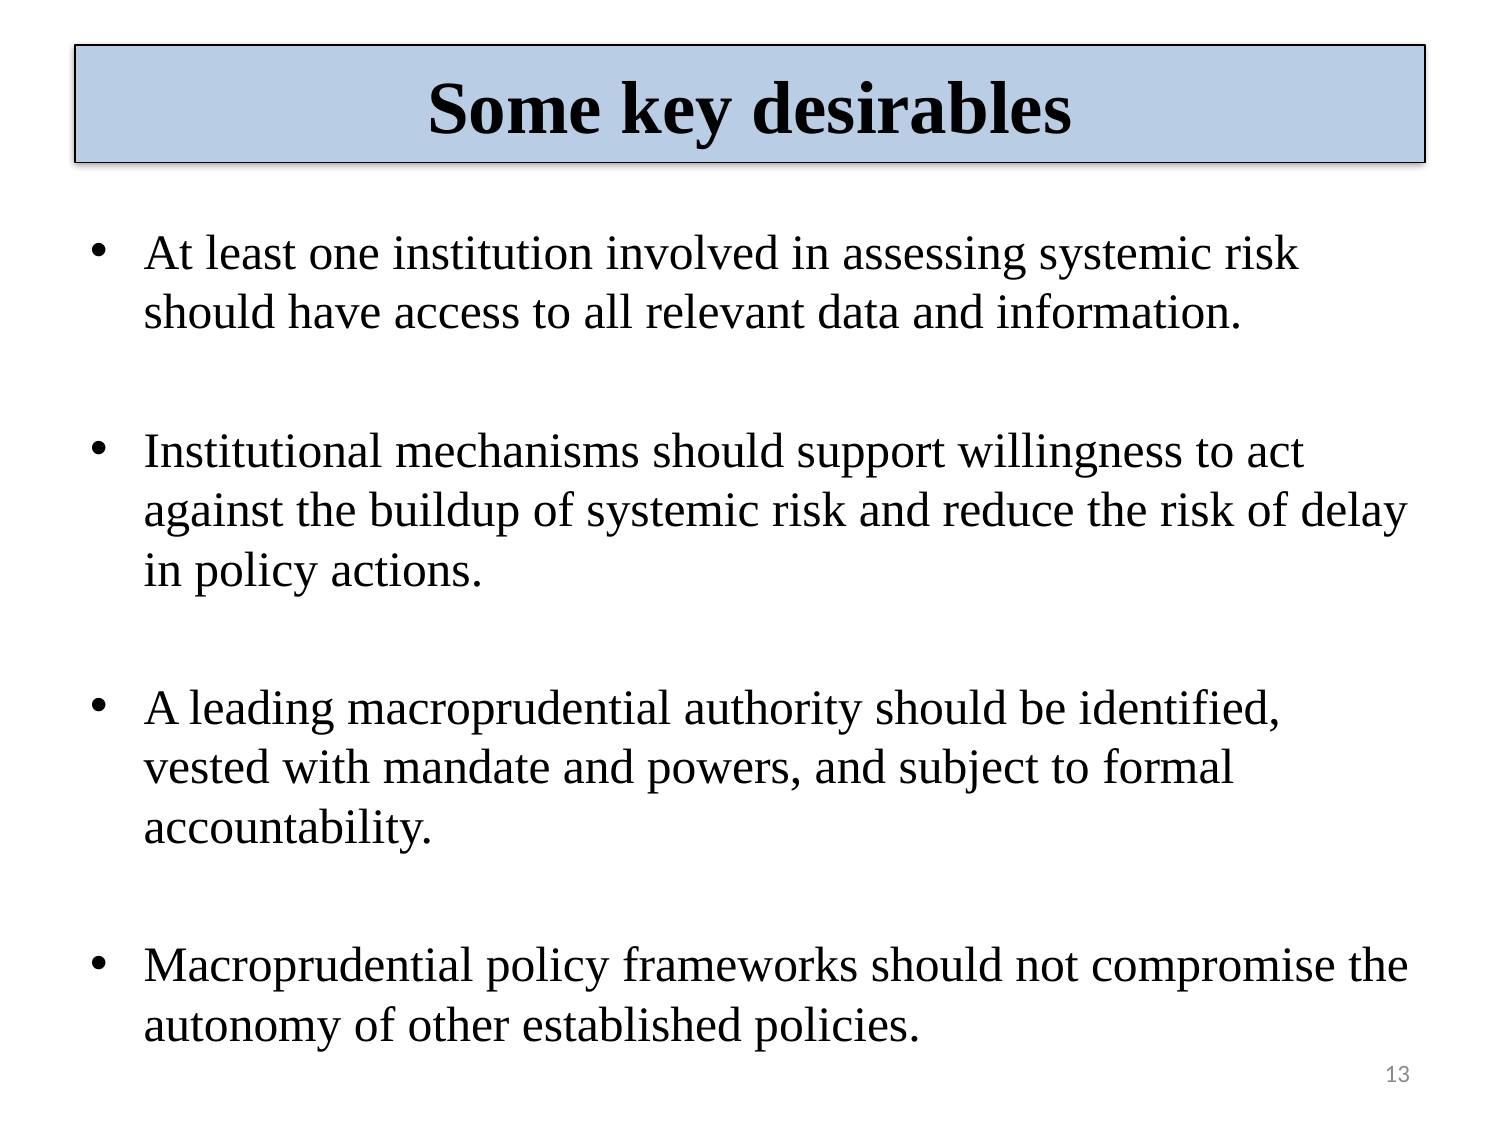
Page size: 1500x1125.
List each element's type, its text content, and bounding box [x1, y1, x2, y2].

title Some key desirables [74, 44, 1426, 163]
slide_number 13 [1074, 1042, 1425, 1103]
list At least one institution involved in assessing systemic risk should have access to all relevant data and information. Institutional mechanisms should support willingness to act against the buildup of systemic risk and reduce the risk of delay in policy actions. A leading macroprudential authority should be identified, vested with mandate and powers, and subject to formal accountability. Macroprudential policy frameworks should not compromise the autonomy of other established policies. [75, 212, 1425, 1063]
